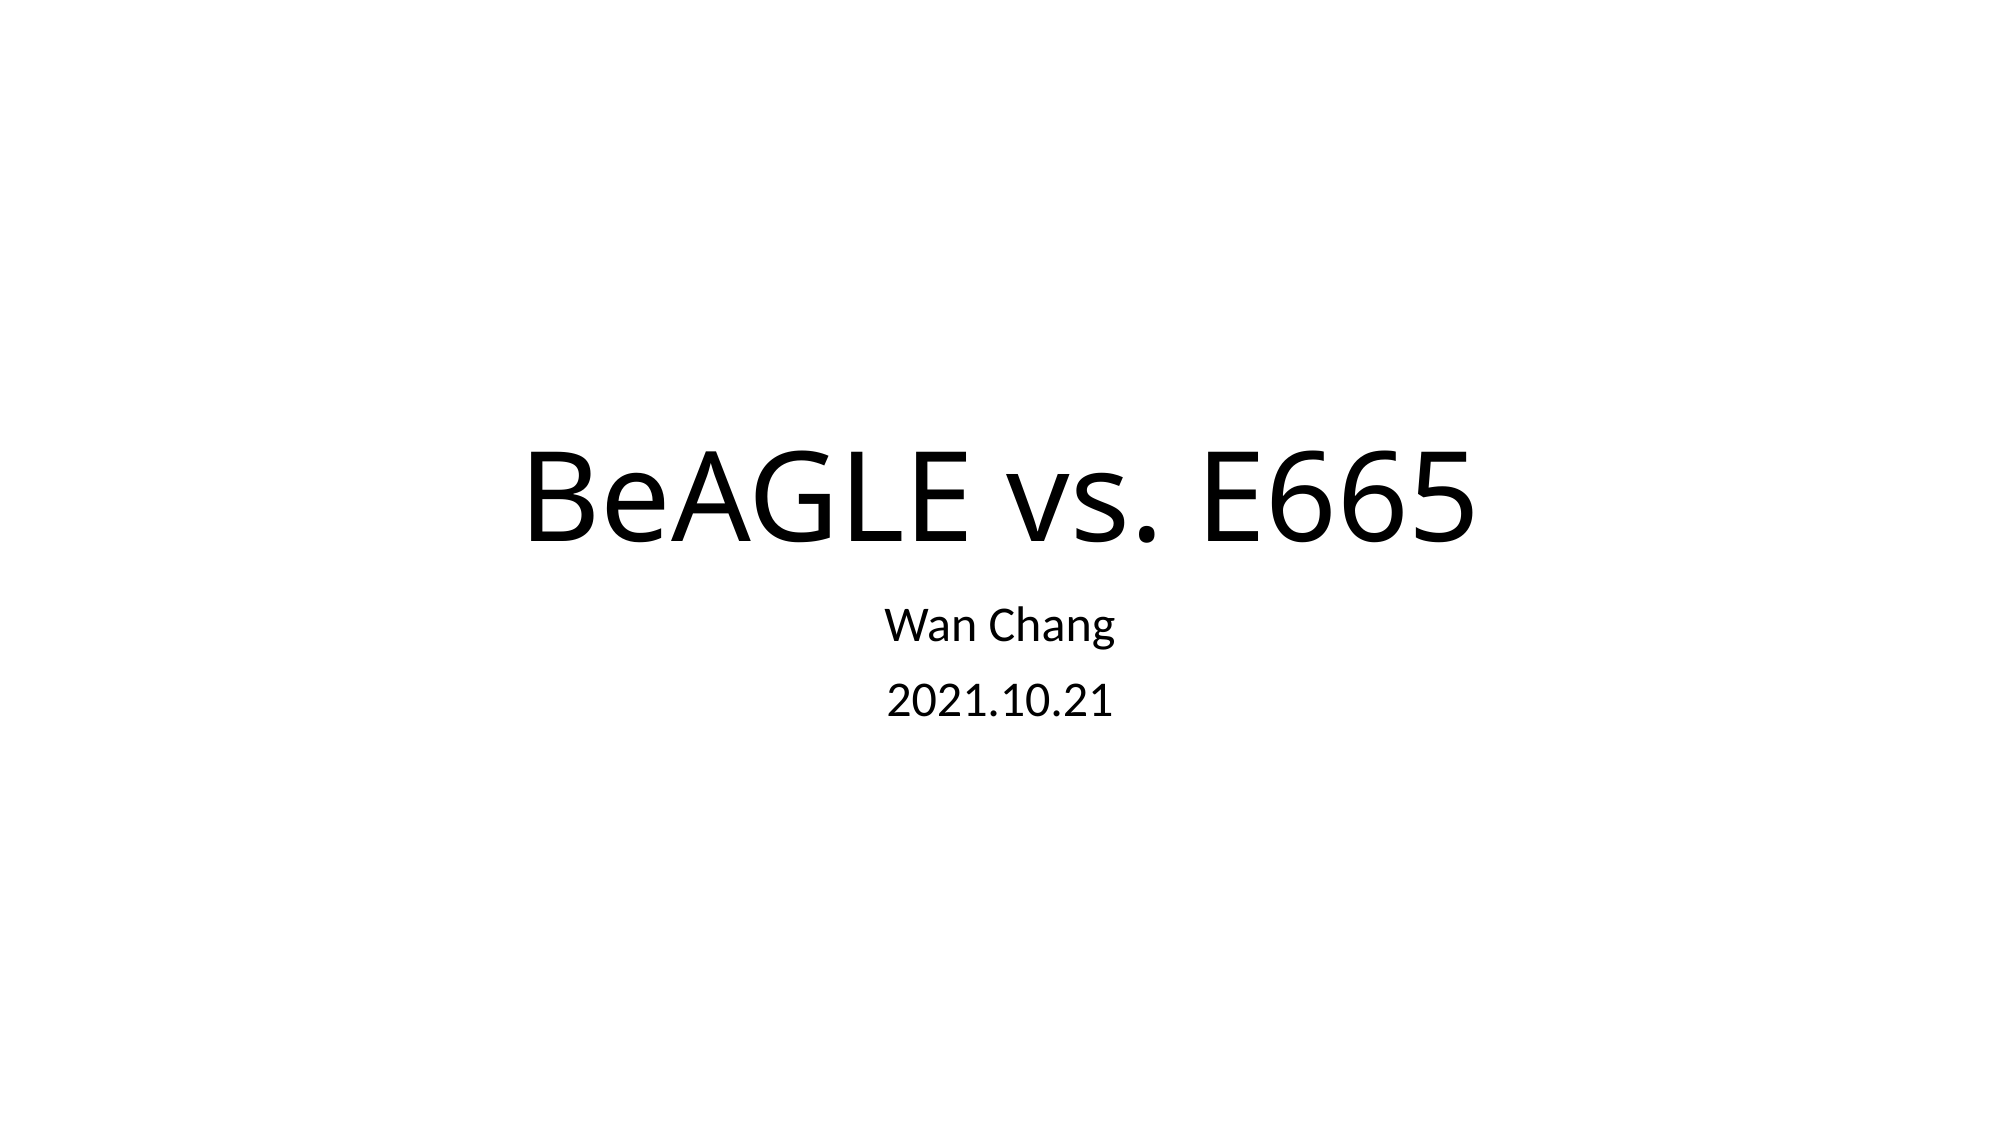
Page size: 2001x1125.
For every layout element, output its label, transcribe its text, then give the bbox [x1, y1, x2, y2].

title BeAGLE vs. E665 [249, 184, 1750, 576]
subtitle Wan Chang 2021.10.21 [249, 590, 1750, 863]
